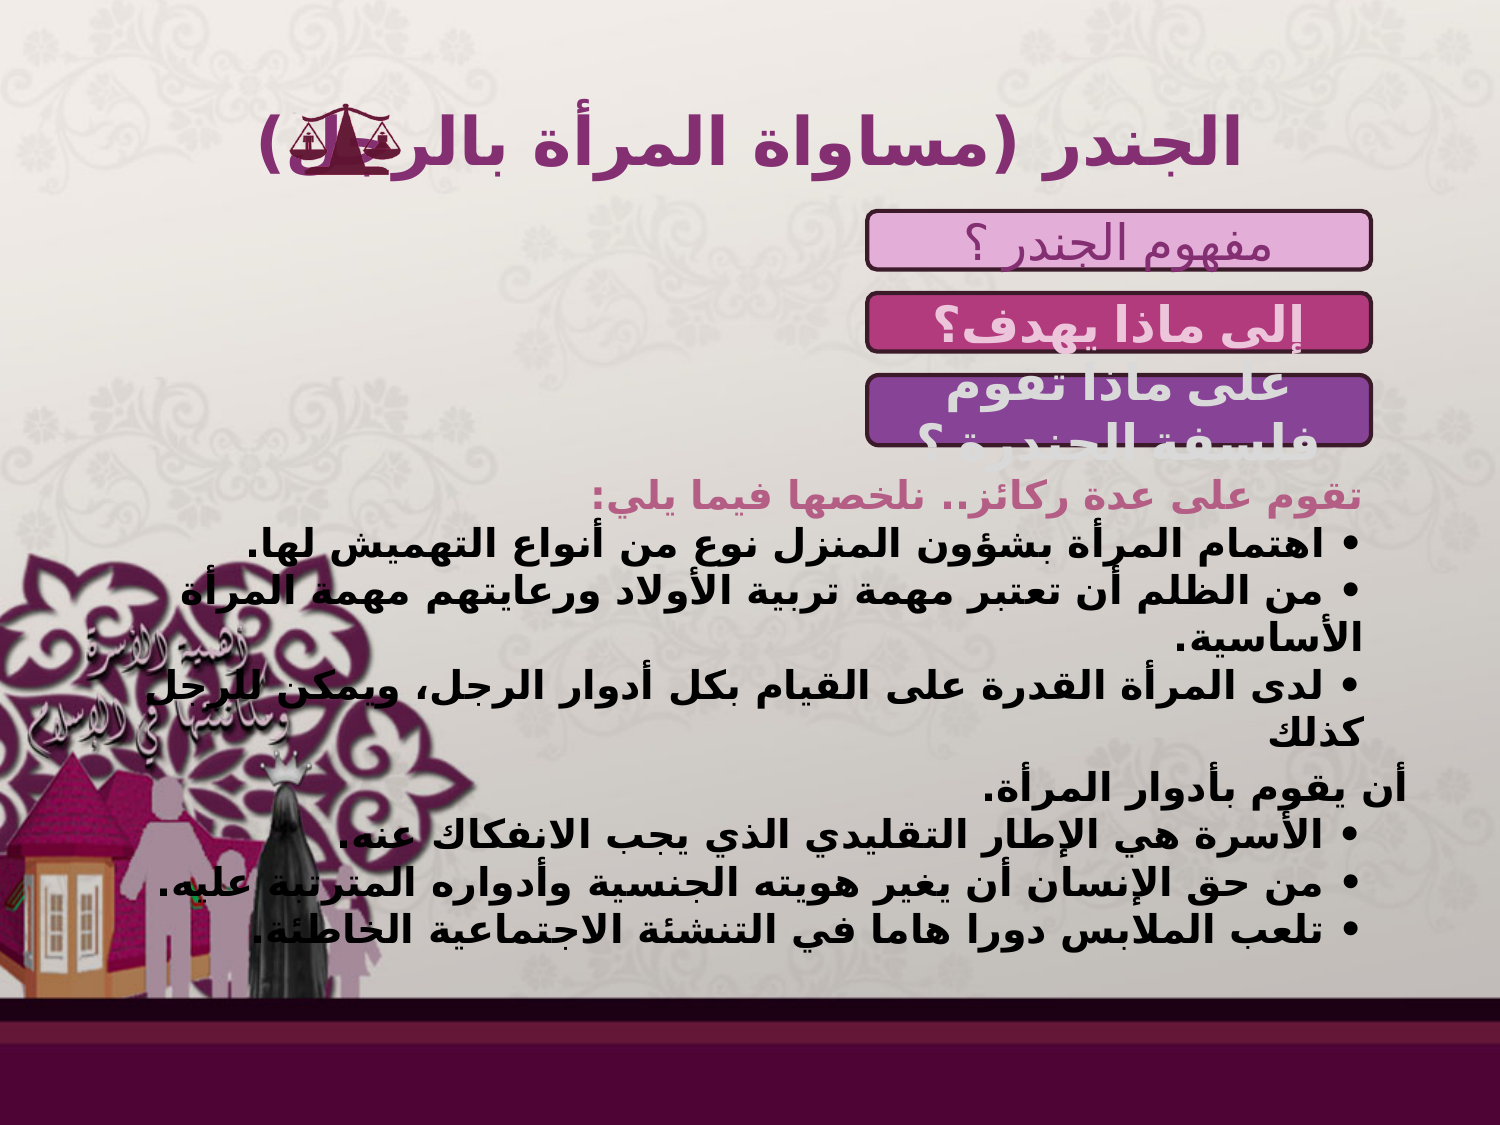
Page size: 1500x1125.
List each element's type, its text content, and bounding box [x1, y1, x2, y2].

title الجندر (مساواة المرأة بالرجل) [74, 44, 1426, 233]
list تقوم على عدة ركائز.. نلخصها فيما يلي: • اهتمام المرأة بشؤون المنزل نوع من أنواع التهميش لها. • من الظلم أن تعتبر مهمة تربية الأولاد ورعايتهم مهمة المرأة الأساسية. • لدى المرأة القدرة على القيام بكل أدوار الرجل، ويمكن للرجل كذلك أن يقوم بأدوار المرأة. • الأسرة هي الإطار التقليدي الذي يجب الانفكاك عنه. • من حق الإنسان أن يغير هويته الجنسية وأدواره المترتبة عليه. • تلعب الملابس دورا هاما في التنشئة الاجتماعية الخاطئة. [68, 367, 1424, 970]
text_box مفهوم الجندر ؟ [865, 208, 1374, 272]
text_box إلى ماذا يهدف؟ [865, 290, 1374, 354]
picture [0, 0, 1500, 1125]
text_box على ماذا تقوم فلسفة الجندرة ؟ [865, 372, 1374, 448]
